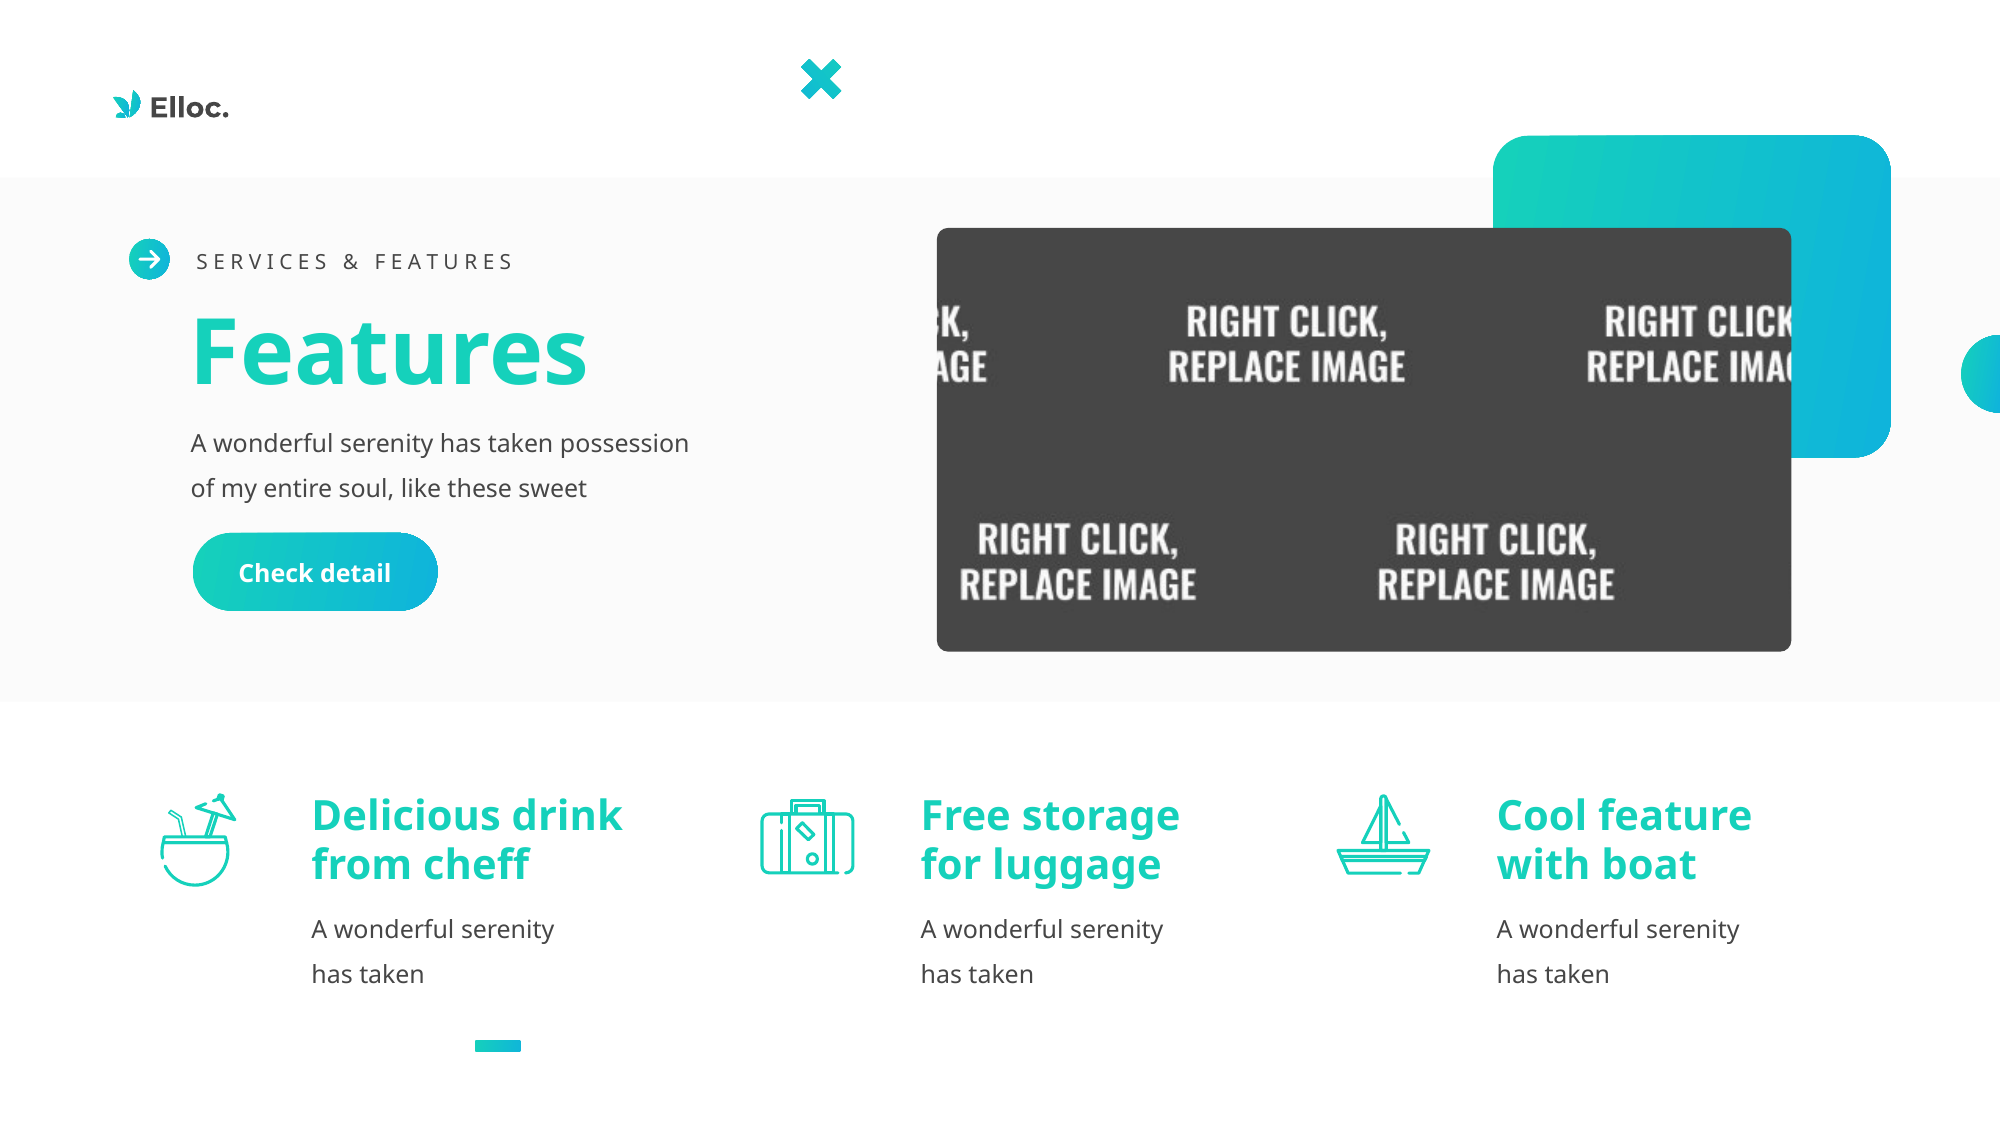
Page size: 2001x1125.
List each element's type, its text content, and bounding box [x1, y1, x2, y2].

text_box Free storage for luggage [905, 780, 1229, 896]
text_box Cool feature with boat [1481, 780, 1838, 896]
list Features [174, 281, 829, 414]
text_box [799, 57, 843, 101]
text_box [762, 800, 853, 873]
text_box [1960, 333, 2000, 414]
text_box [474, 1039, 521, 1052]
text_box [1491, 134, 1892, 459]
text_box A wonderful serenity has taken [296, 896, 610, 996]
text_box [1337, 795, 1429, 874]
text_box [199, 595, 432, 612]
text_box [129, 238, 170, 280]
picture [936, 227, 1792, 652]
text_box A wonderful serenity has taken [905, 896, 1219, 996]
text_box [0, 177, 2000, 703]
text_box A wonderful serenity has taken possession of my entire soul, like these sweet [175, 414, 718, 511]
text_box Delicious drink from cheff [296, 780, 653, 896]
text_box [198, 531, 433, 550]
text_box Check detail [192, 550, 438, 595]
list S E R V I C E S & F E A T U R E S [181, 237, 836, 285]
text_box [161, 794, 235, 885]
text_box A wonderful serenity has taken [1481, 896, 1795, 996]
